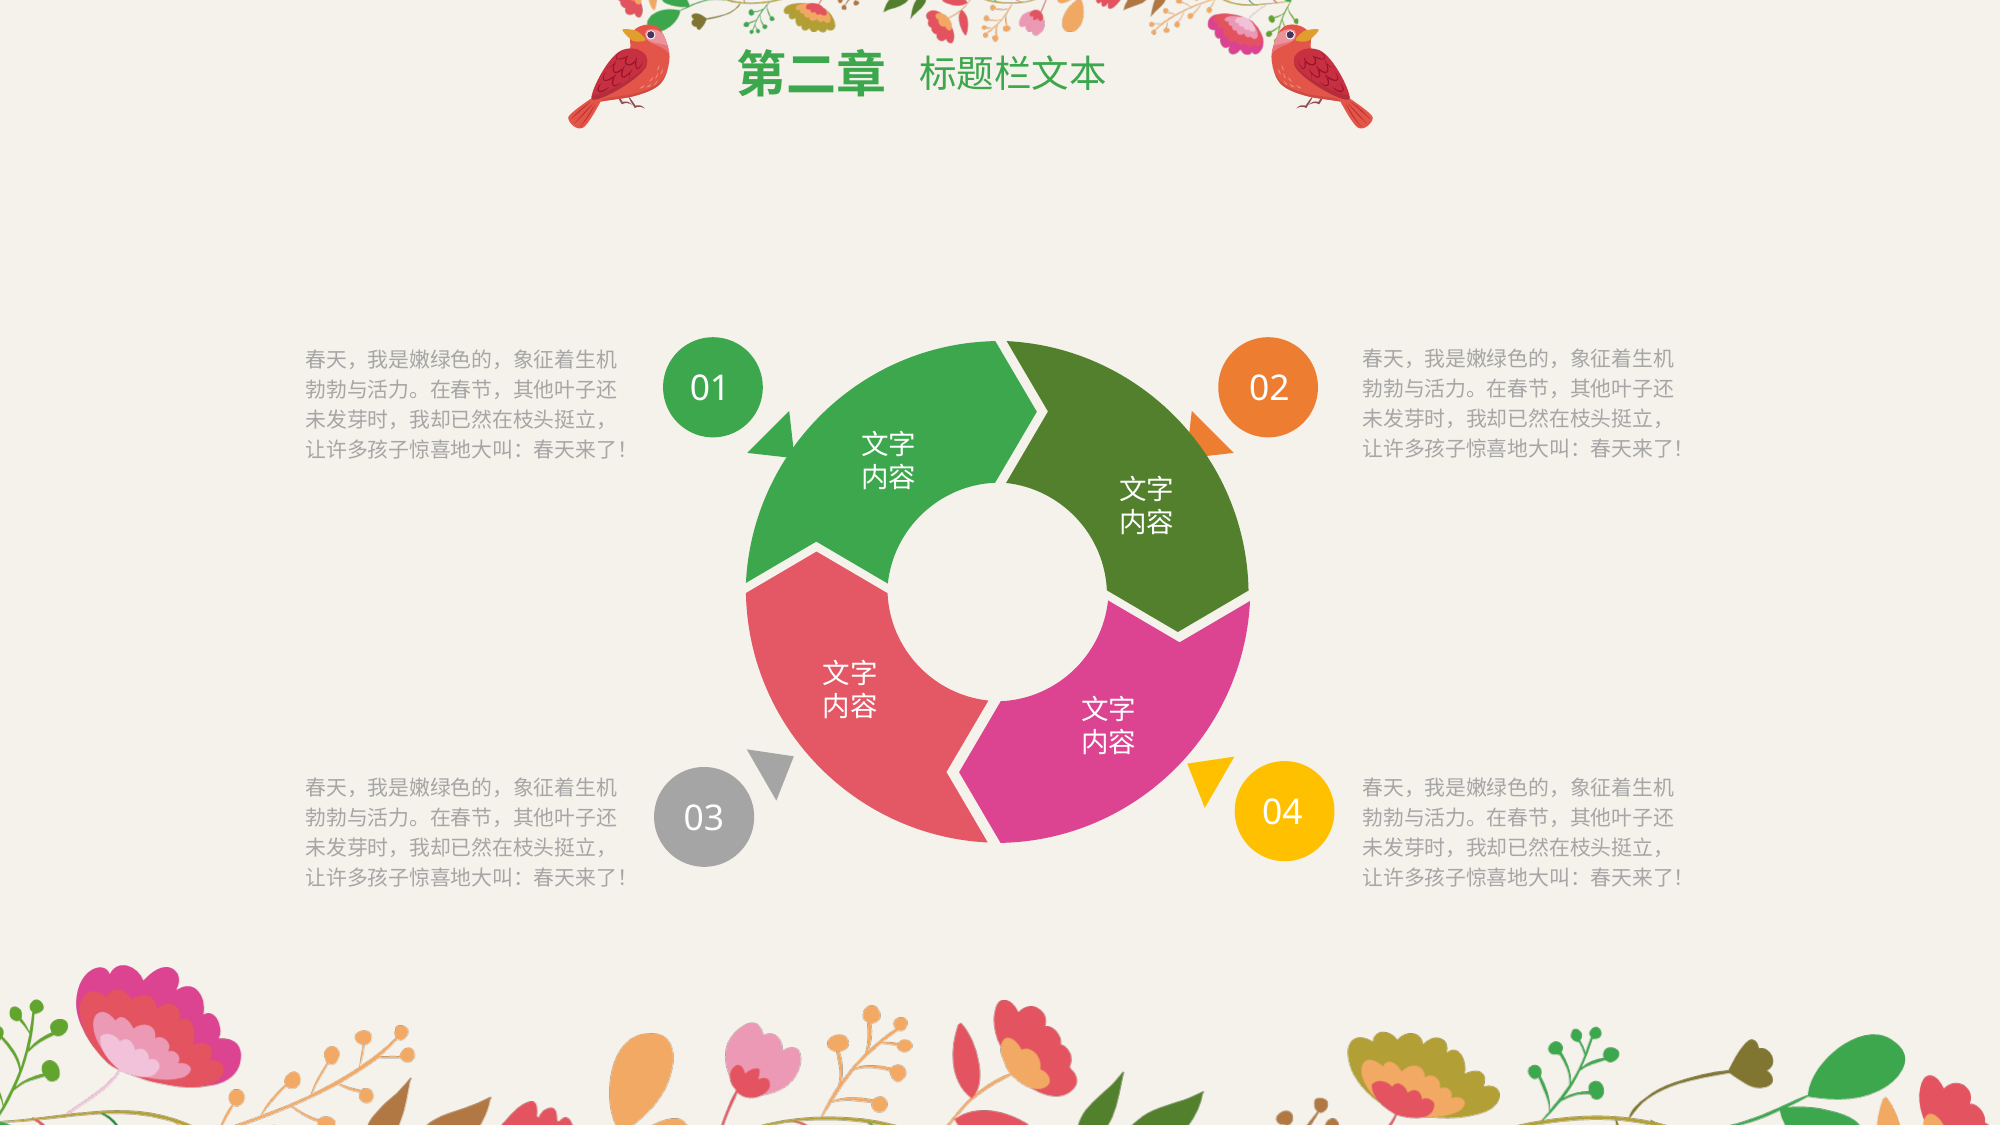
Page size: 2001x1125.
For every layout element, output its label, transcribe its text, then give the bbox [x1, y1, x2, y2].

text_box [1271, 23, 1373, 131]
text_box 春天，我是嫩绿色的，象征着生机勃勃与活力。在春节，其他叶子还未发芽时，我却已然在枝头挺立，让许多孩子惊喜地大叫：春天来了！ [305, 341, 626, 462]
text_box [662, 337, 811, 464]
text_box 春天，我是嫩绿色的，象征着生机勃勃与活力。在春节，其他叶子还未发芽时，我却已然在枝头挺立，让许多孩子惊喜地大叫：春天来了！ [1362, 769, 1690, 890]
picture [616, 0, 1298, 55]
text_box 文字内容 [849, 407, 928, 513]
picture [0, 965, 2000, 1125]
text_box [1183, 741, 1332, 868]
text_box 春天，我是嫩绿色的，象征着生机勃勃与活力。在春节，其他叶子还未发芽时，我却已然在枝头挺立，让许多孩子惊喜地大叫：春天来了！ [305, 769, 626, 890]
text_box [745, 551, 989, 843]
text_box 文字内容 [1069, 672, 1149, 778]
text_box [959, 600, 1251, 843]
text_box [745, 341, 1037, 584]
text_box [1169, 337, 1318, 464]
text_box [568, 23, 670, 131]
text_box 春天，我是嫩绿色的，象征着生机勃勃与活力。在春节，其他叶子还未发芽时，我却已然在枝头挺立，让许多孩子惊喜地大叫：春天来了！ [1362, 340, 1690, 461]
text_box 文字内容 [811, 636, 890, 742]
text_box 文字内容 [1107, 452, 1187, 559]
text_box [648, 733, 797, 861]
text_box 第二章 [722, 34, 902, 110]
text_box 标题栏文本 [904, 42, 1122, 103]
text_box [1006, 341, 1249, 633]
